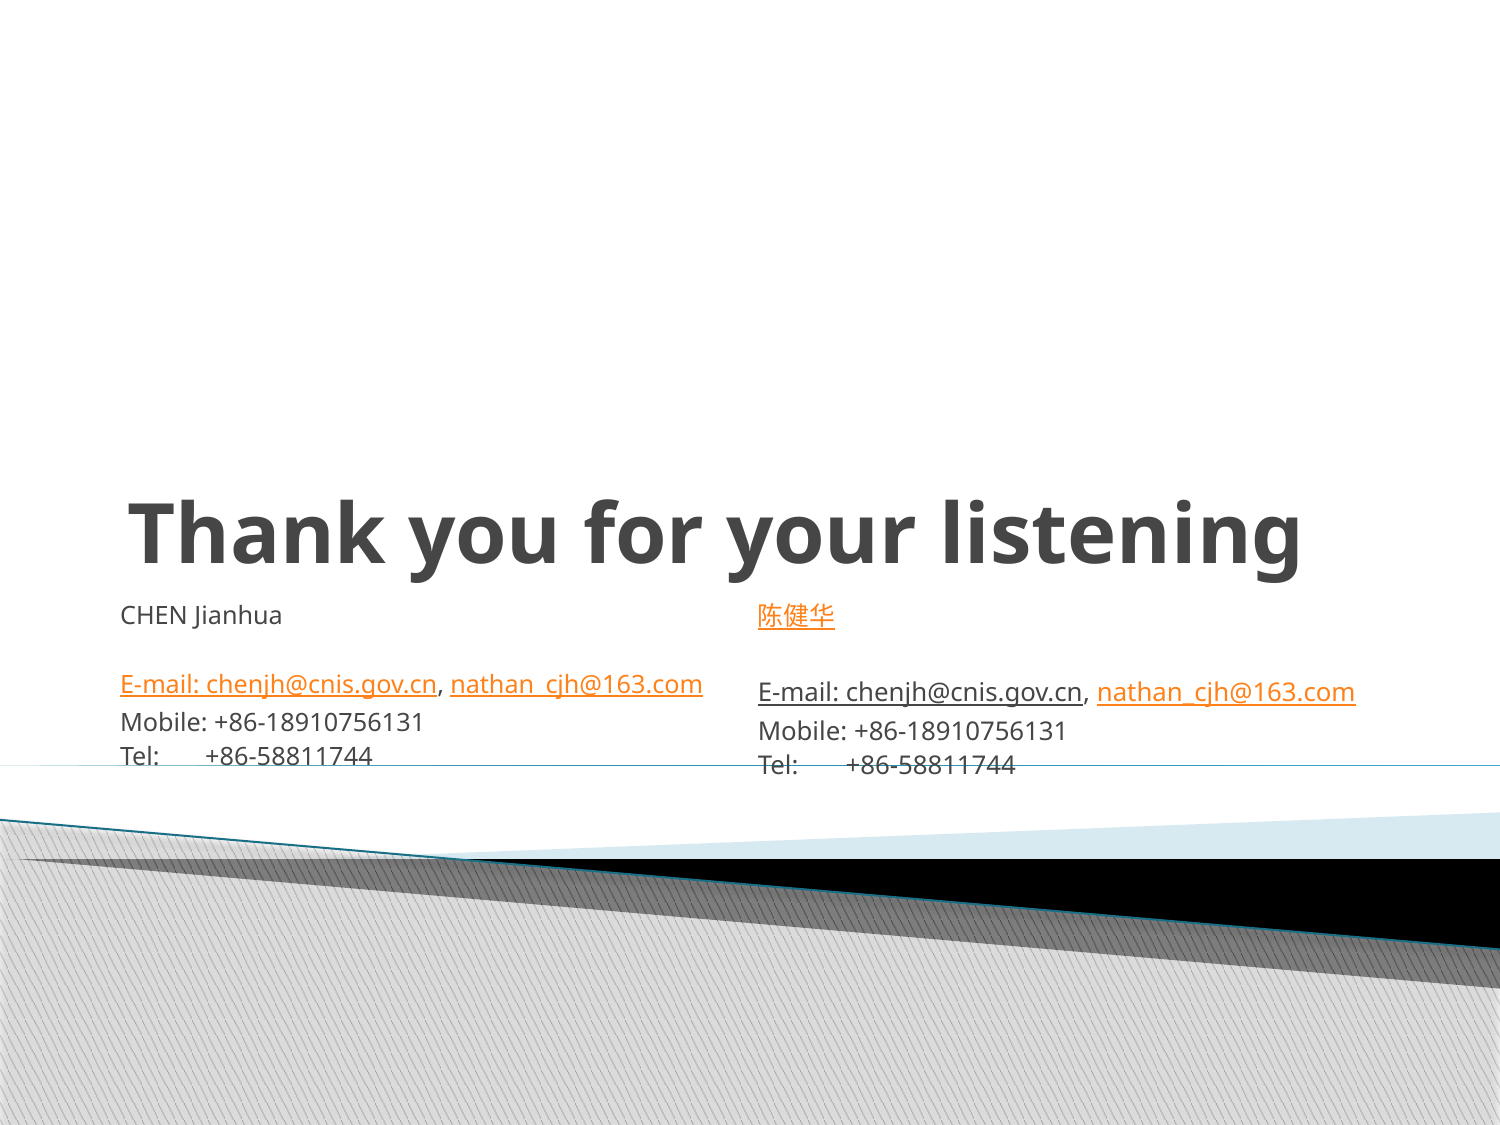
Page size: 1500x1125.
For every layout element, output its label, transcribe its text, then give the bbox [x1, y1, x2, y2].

picture [5, 859, 1500, 989]
title Thank you for your listening [112, 287, 1388, 588]
text_box 陈健华 E-mail: chenjh@cnis.gov.cn, nathan_cjh@163.com Mobile: +86-18910756131 Tel: +86-58811744 [750, 592, 1376, 799]
subtitle CHEN Jianhua E-mail: chenjh@cnis.gov.cn, nathan_cjh@163.com Mobile: +86-18910756131 Tel: +86-58811744 [112, 592, 739, 799]
